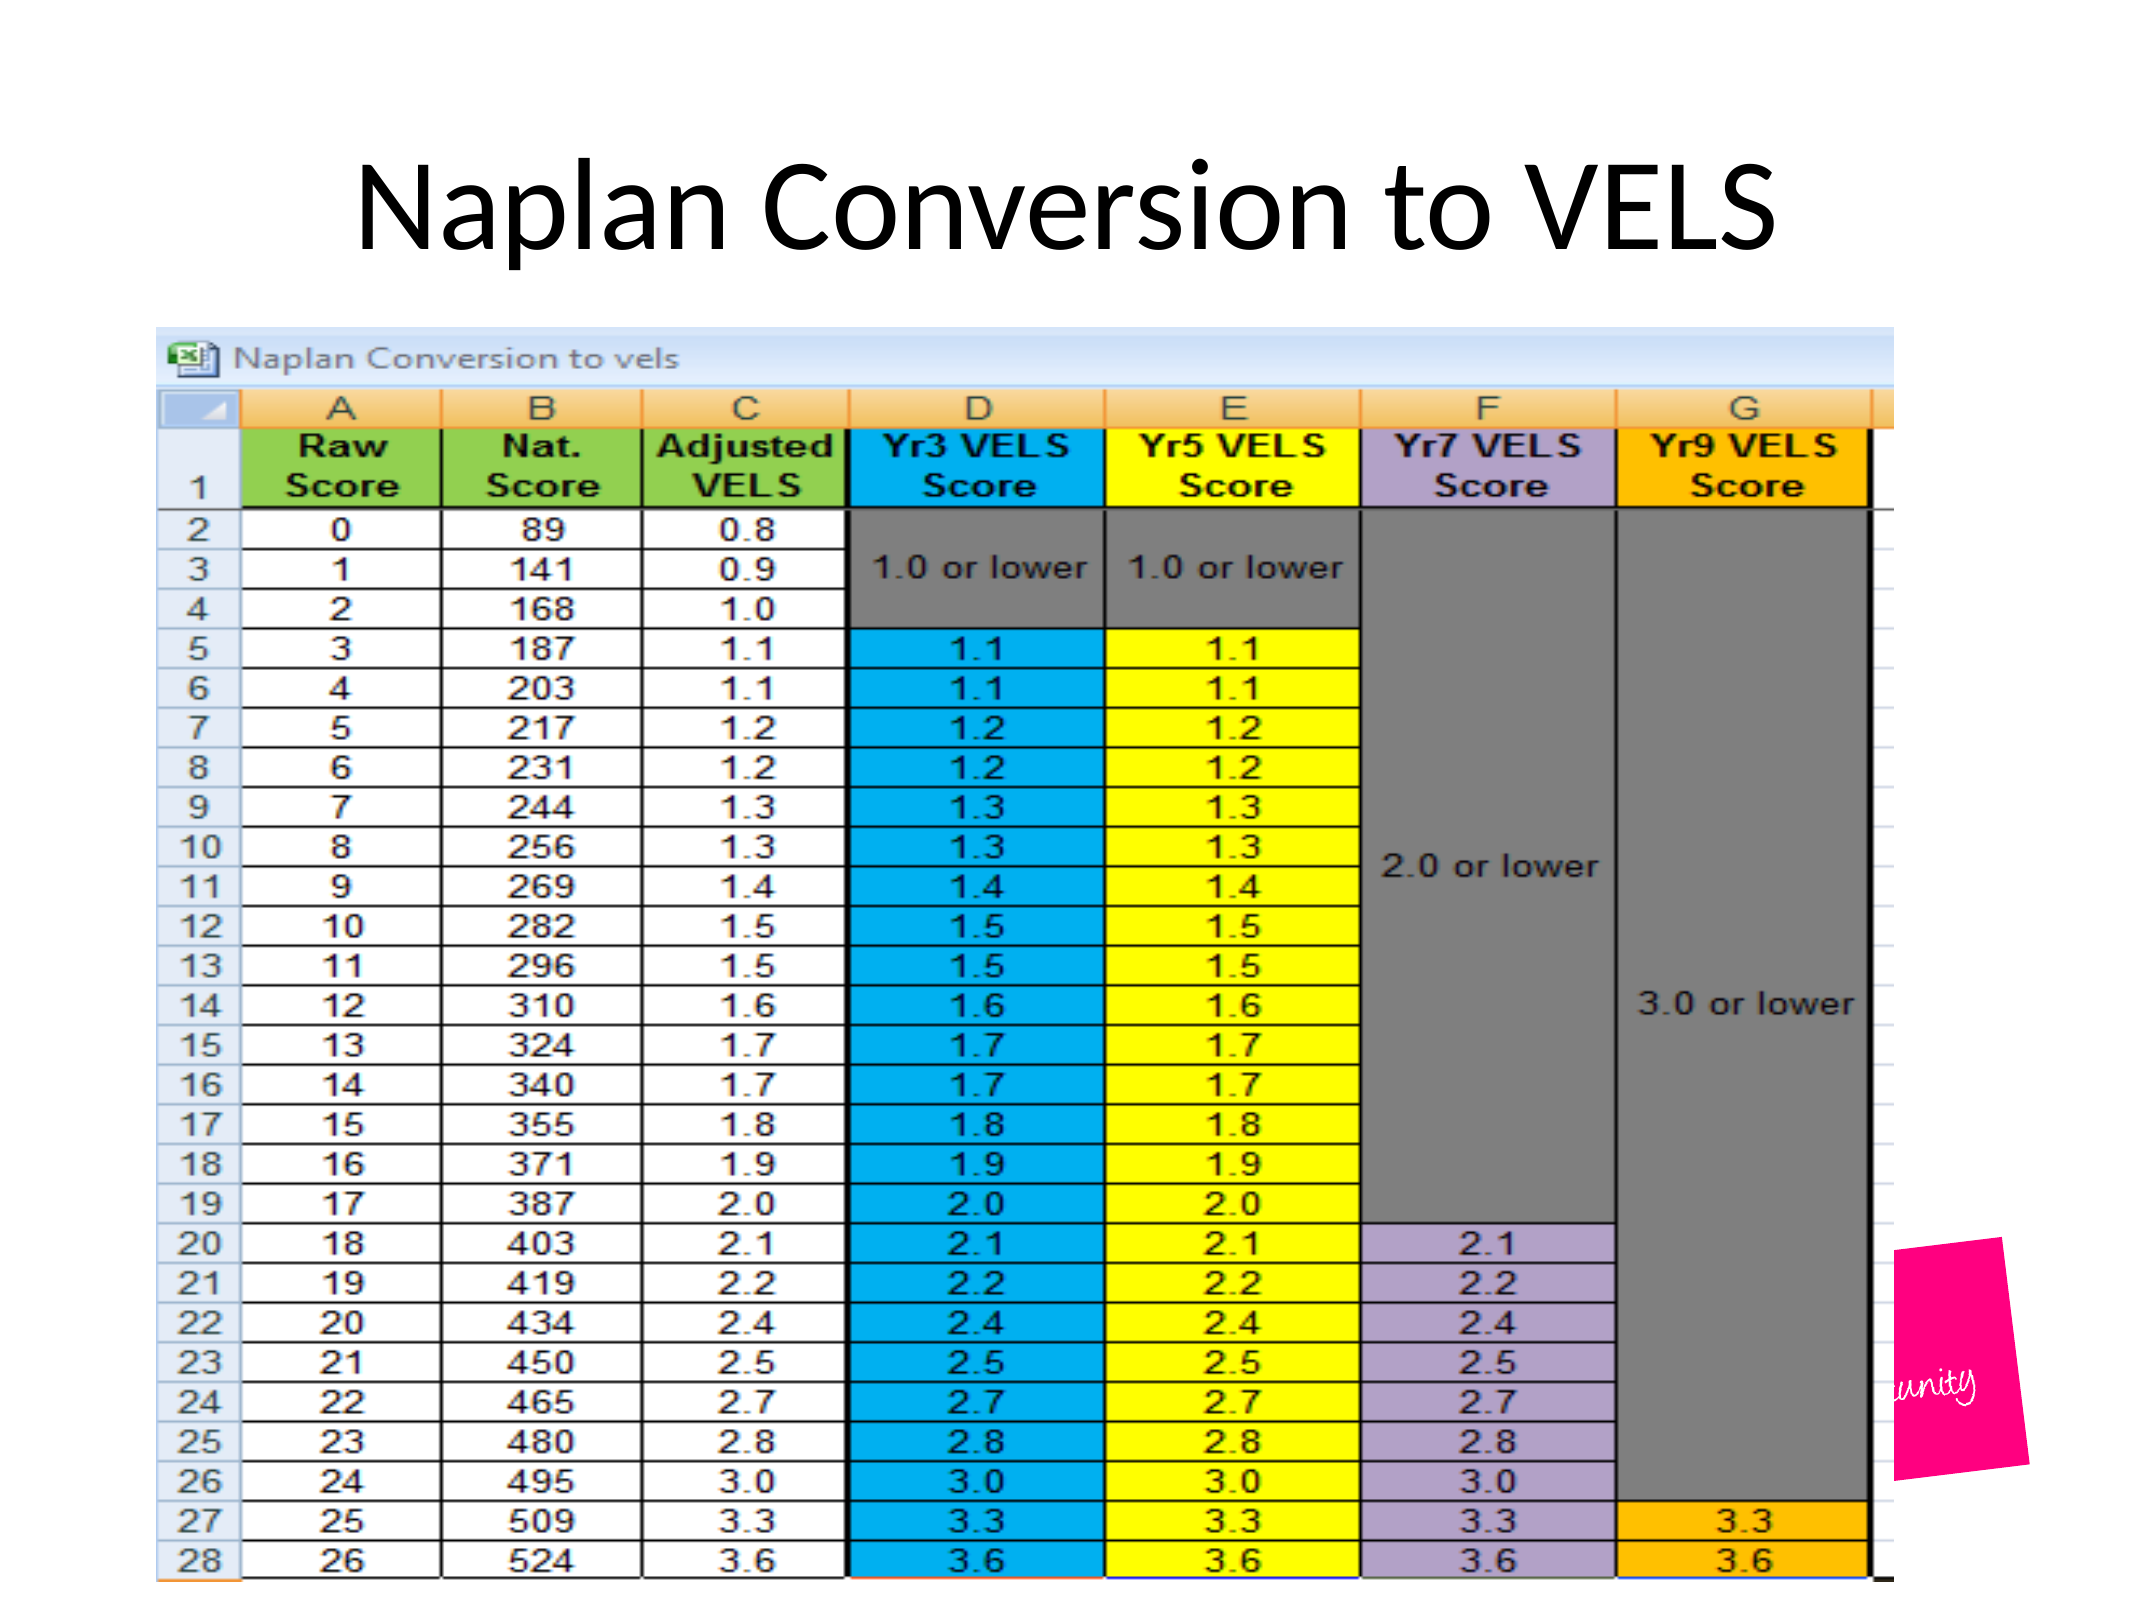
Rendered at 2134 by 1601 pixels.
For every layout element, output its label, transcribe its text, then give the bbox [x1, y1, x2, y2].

picture [156, 327, 2030, 1583]
title Naplan Conversion to VELS [106, 63, 2027, 331]
